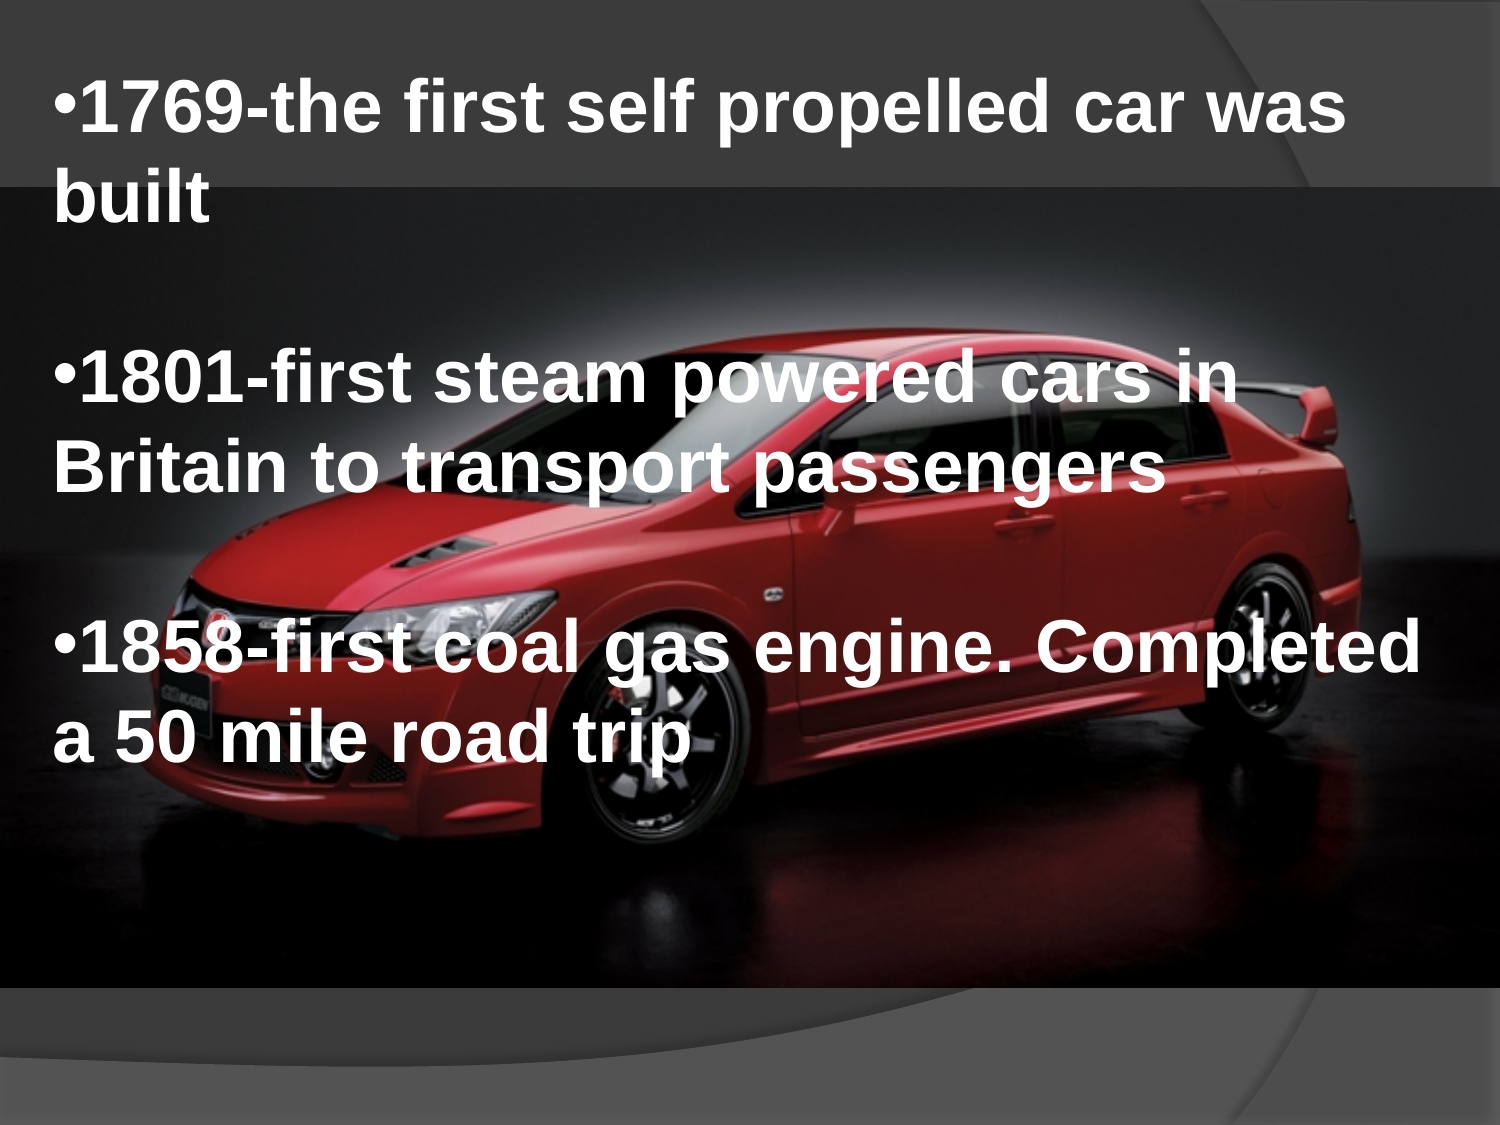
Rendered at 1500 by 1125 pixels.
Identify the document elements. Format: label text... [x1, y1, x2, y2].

text_box 1769-the first self propelled car was built 1801-first steam powered cars in Britain to transport passengers 1858-first coal gas engine. Completed a 50 mile road trip [37, 50, 1500, 179]
picture [0, 187, 1500, 988]
